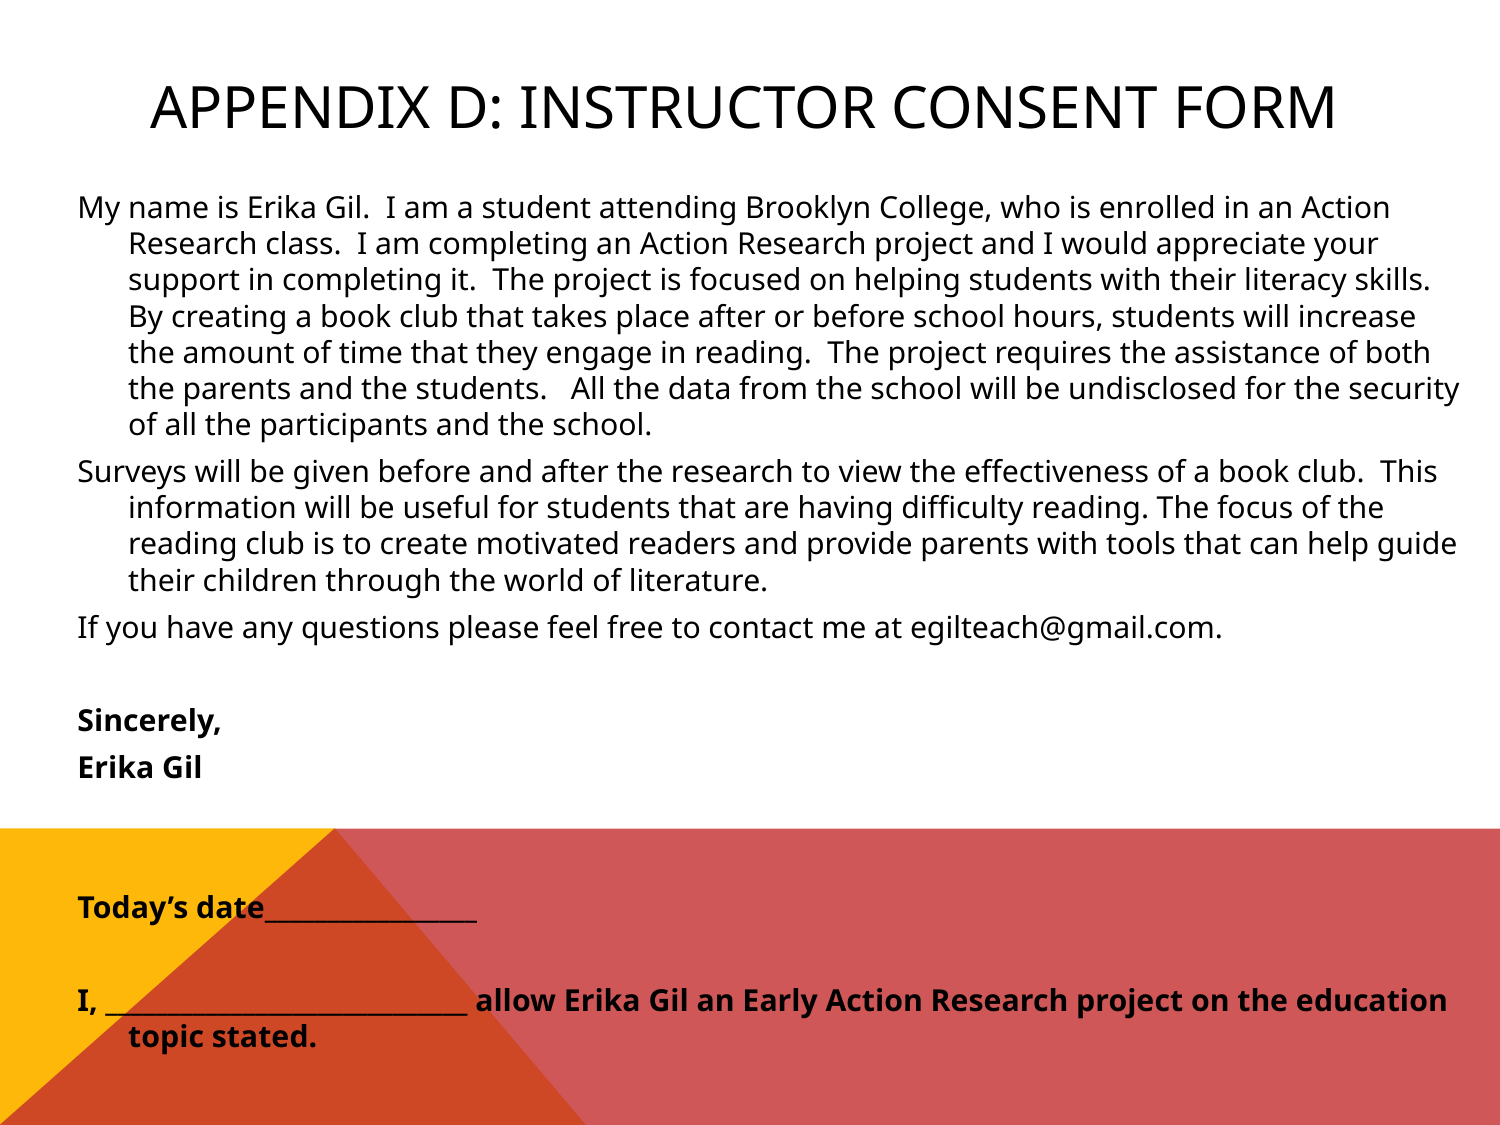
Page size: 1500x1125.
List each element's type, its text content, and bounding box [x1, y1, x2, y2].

title Appendix D: Instructor consent form [135, 60, 1369, 150]
list My name is Erika Gil. I am a student attending Brooklyn College, who is enrolled in an Action Research class. I am completing an Action Research project and I would appreciate your support in completing it. The project is focused on helping students with their literacy skills. By creating a book club that takes place after or before school hours, students will increase the amount of time that they engage in reading. The project requires the assistance of both the parents and the students. All the data from the school will be undisclosed for the security of all the participants and the school. Surveys will be given before and after the research to view the effectiveness of a book club. This information will be useful for students that are having difficulty reading. The focus of the reading club is to create motivated readers and provide parents with tools that can help guide their children through the world of literature. If you have any questions please feel free to contact me at egilteach@gmail.com. Sincerely, Erika Gil Today’s date_________________ I, _____________________________ allow Erika Gil an Early Action Research project on the education topic stated. [62, 180, 1475, 1063]
